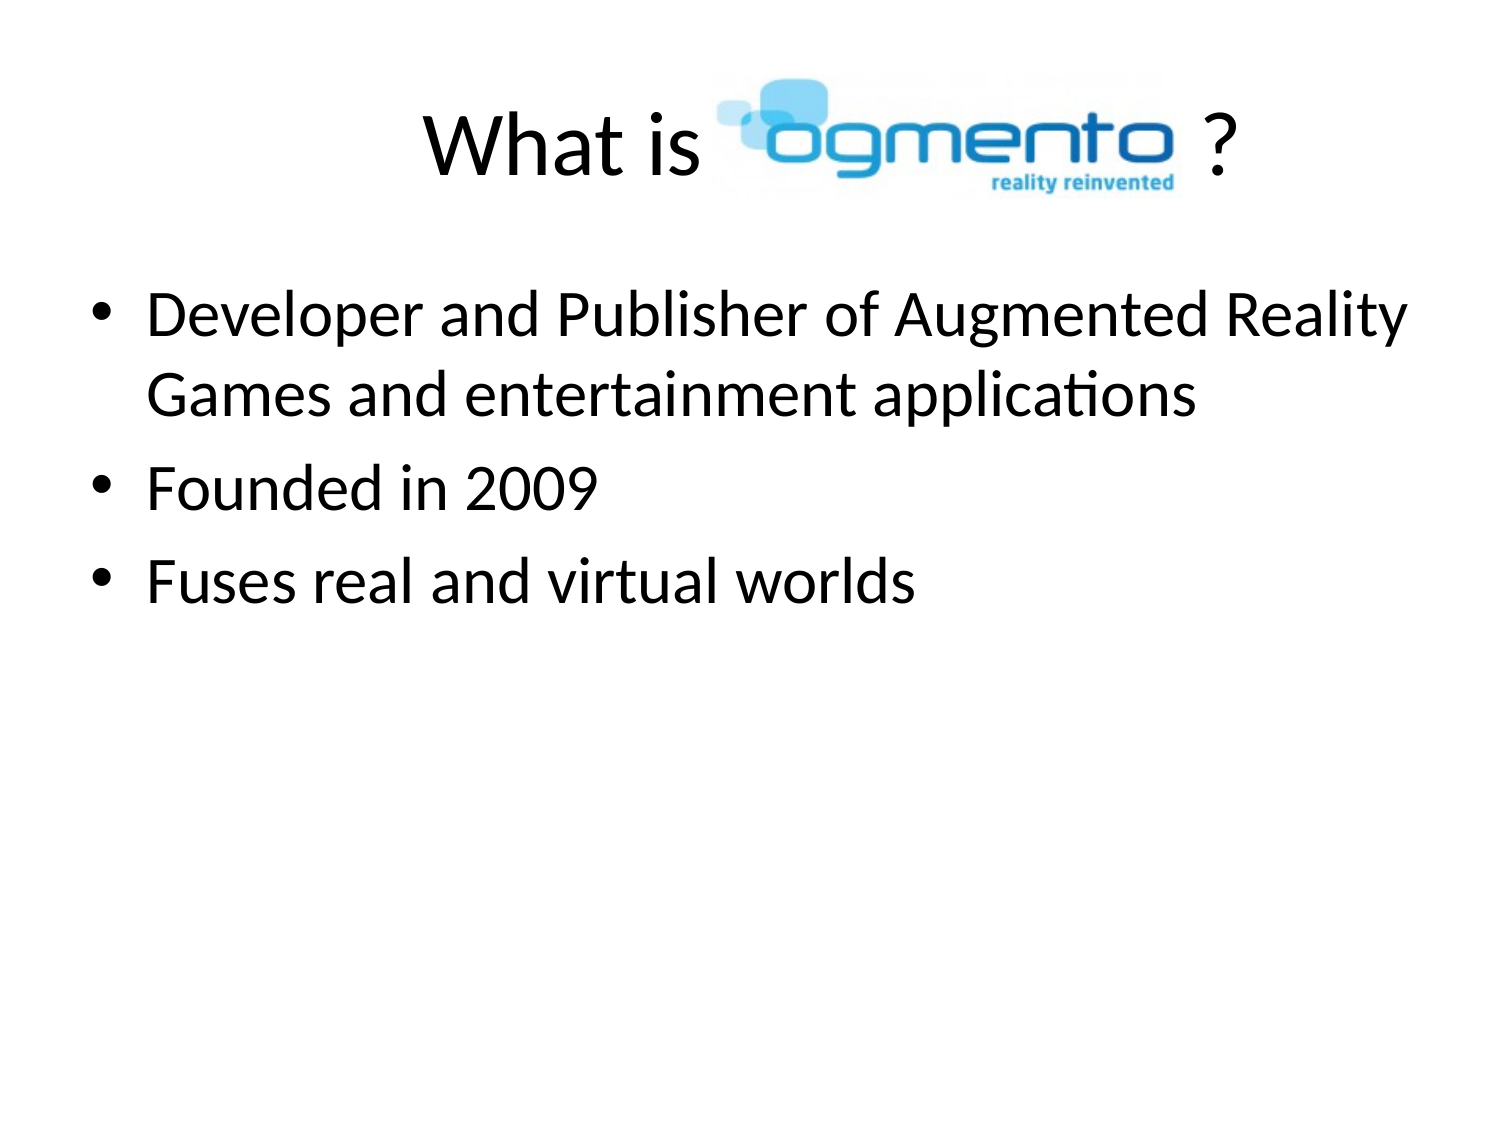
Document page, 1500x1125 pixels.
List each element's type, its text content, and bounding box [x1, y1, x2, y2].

list Developer and Publisher of Augmented Reality Games and entertainment applications Founded in 2009 Fuses real and virtual worlds [75, 262, 1425, 1005]
picture [712, 74, 1182, 199]
title What is ? [75, 45, 1288, 233]
